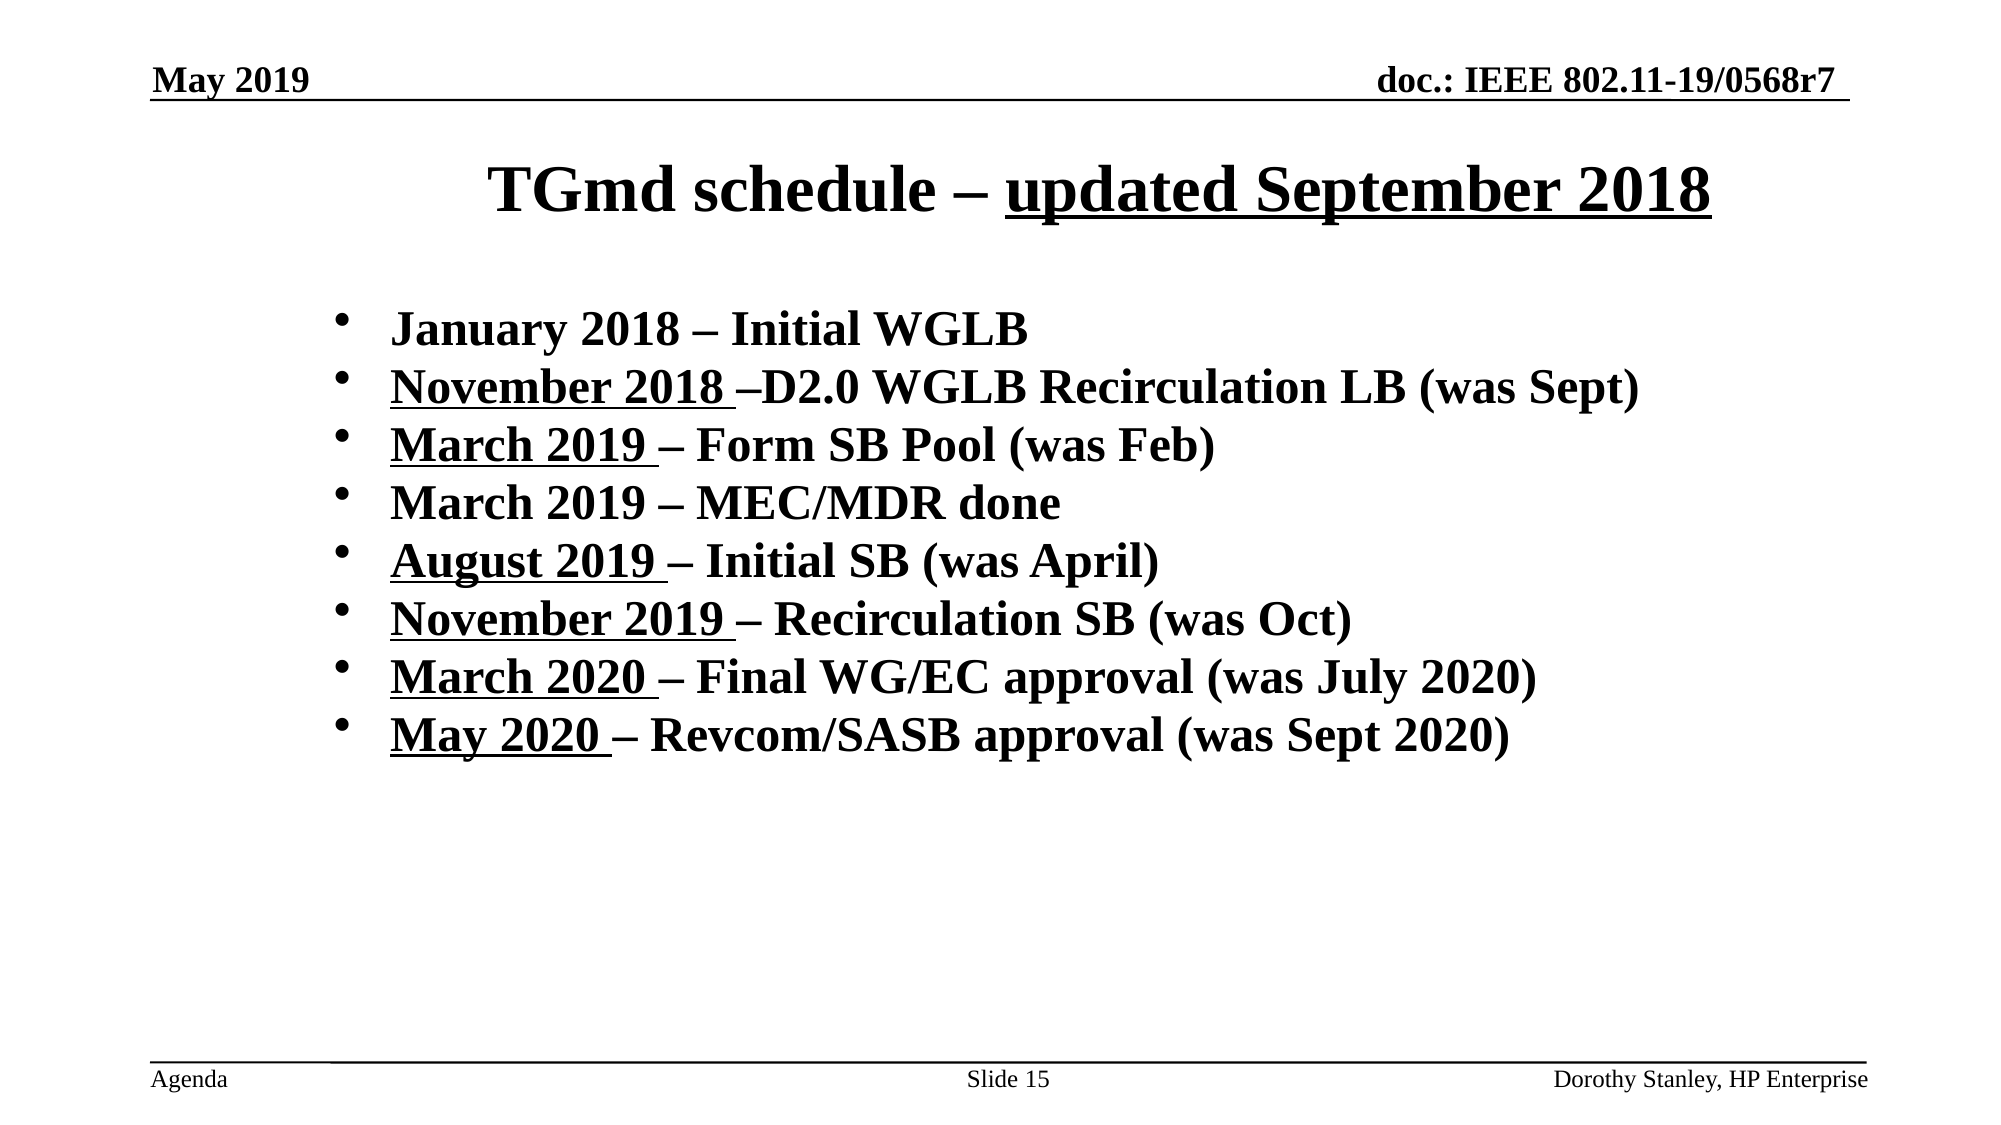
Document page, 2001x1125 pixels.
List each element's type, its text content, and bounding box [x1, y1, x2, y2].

title TGmd schedule – updated September 2018 [362, 137, 1838, 313]
list January 2018 – Initial WGLB November 2018 –D2.0 WGLB Recirculation LB (was Sept) March 2019 – Form SB Pool (was Feb) March 2019 – MEC/MDR done August 2019 – Initial SB (was April) November 2019 – Recirculation SB (was Oct) March 2020 – Final WG/EC approval (was July 2020) May 2020 – Revcom/SASB approval (was Sept 2020) [318, 299, 1694, 838]
slide_number Slide 15 [964, 1062, 1053, 1093]
footer Dorothy Stanley, HP Enterprise [1549, 1062, 1869, 1093]
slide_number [152, 54, 567, 100]
